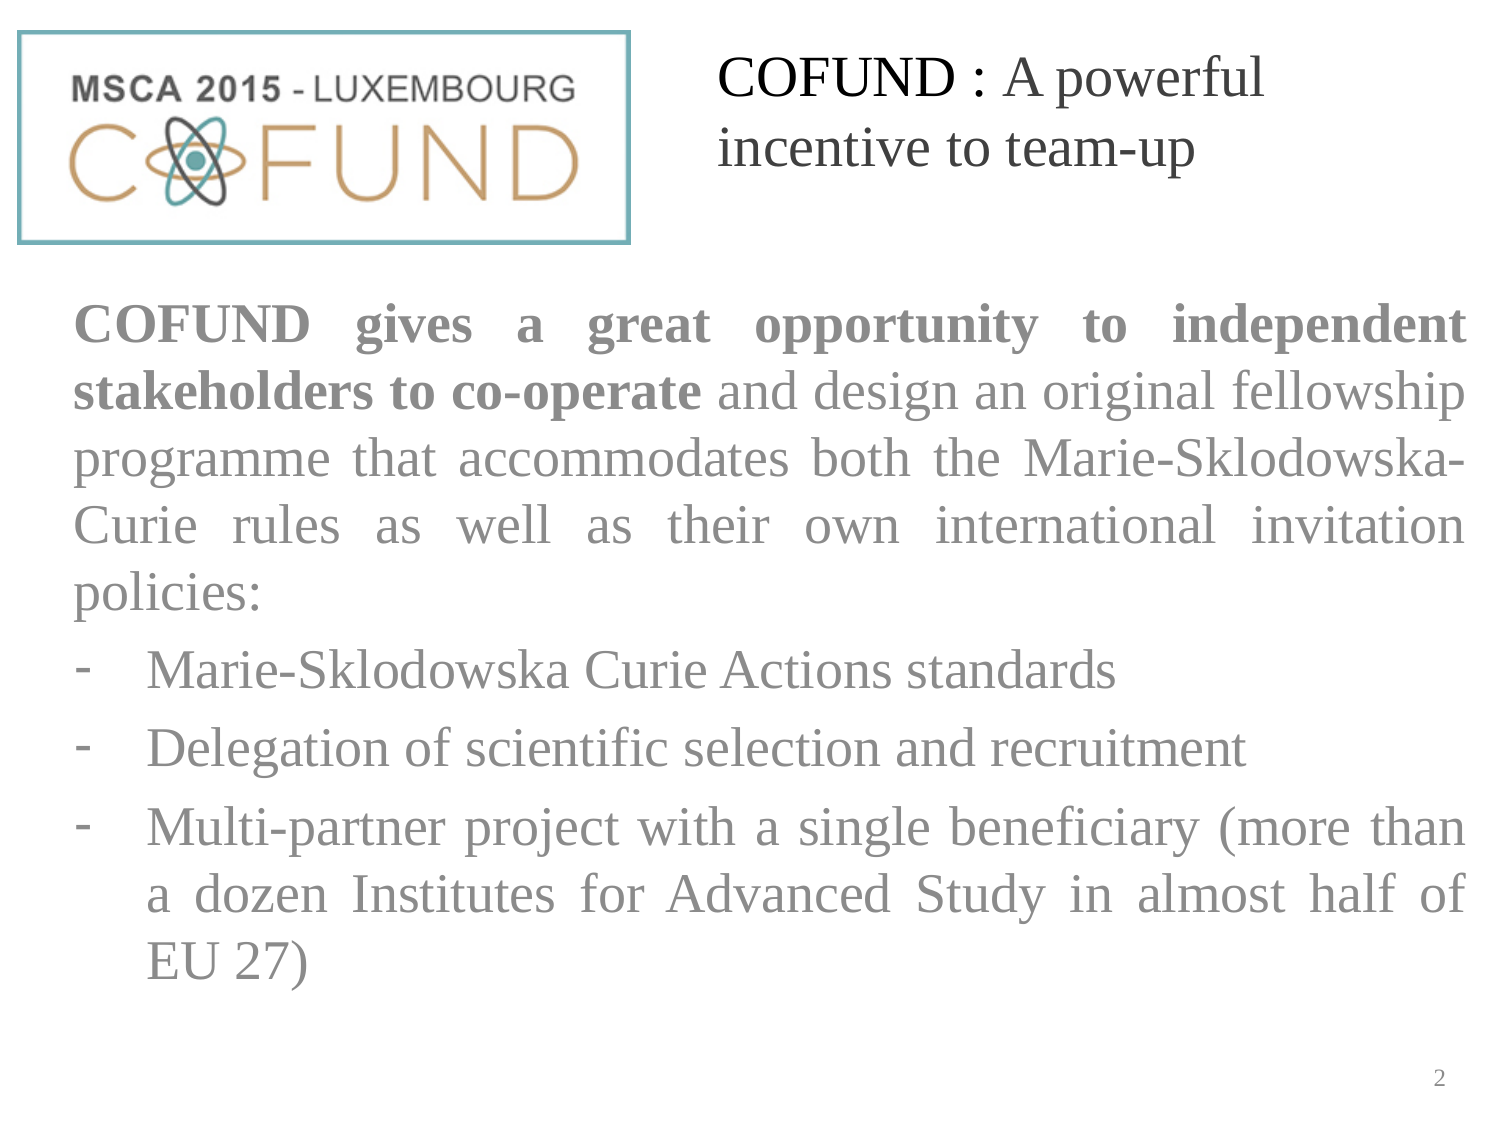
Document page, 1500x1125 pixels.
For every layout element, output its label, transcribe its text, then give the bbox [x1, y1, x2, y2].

picture [17, 30, 631, 246]
text_box COFUND : A powerful incentive to team-up [702, 30, 1483, 245]
subtitle COFUND gives a great opportunity to independent stakeholders to co-operate and design an original fellowship programme that accommodates both the Marie-Sklodowska-Curie rules as well as their own international invitation policies: Marie-Sklodowska Curie Actions standards Delegation of scientific selection and recruitment Multi-partner project with a single beneficiary (more than a dozen Institutes for Advanced Study in almost half of EU 27) [58, 278, 1483, 1000]
footer 2 [986, 1046, 1462, 1107]
